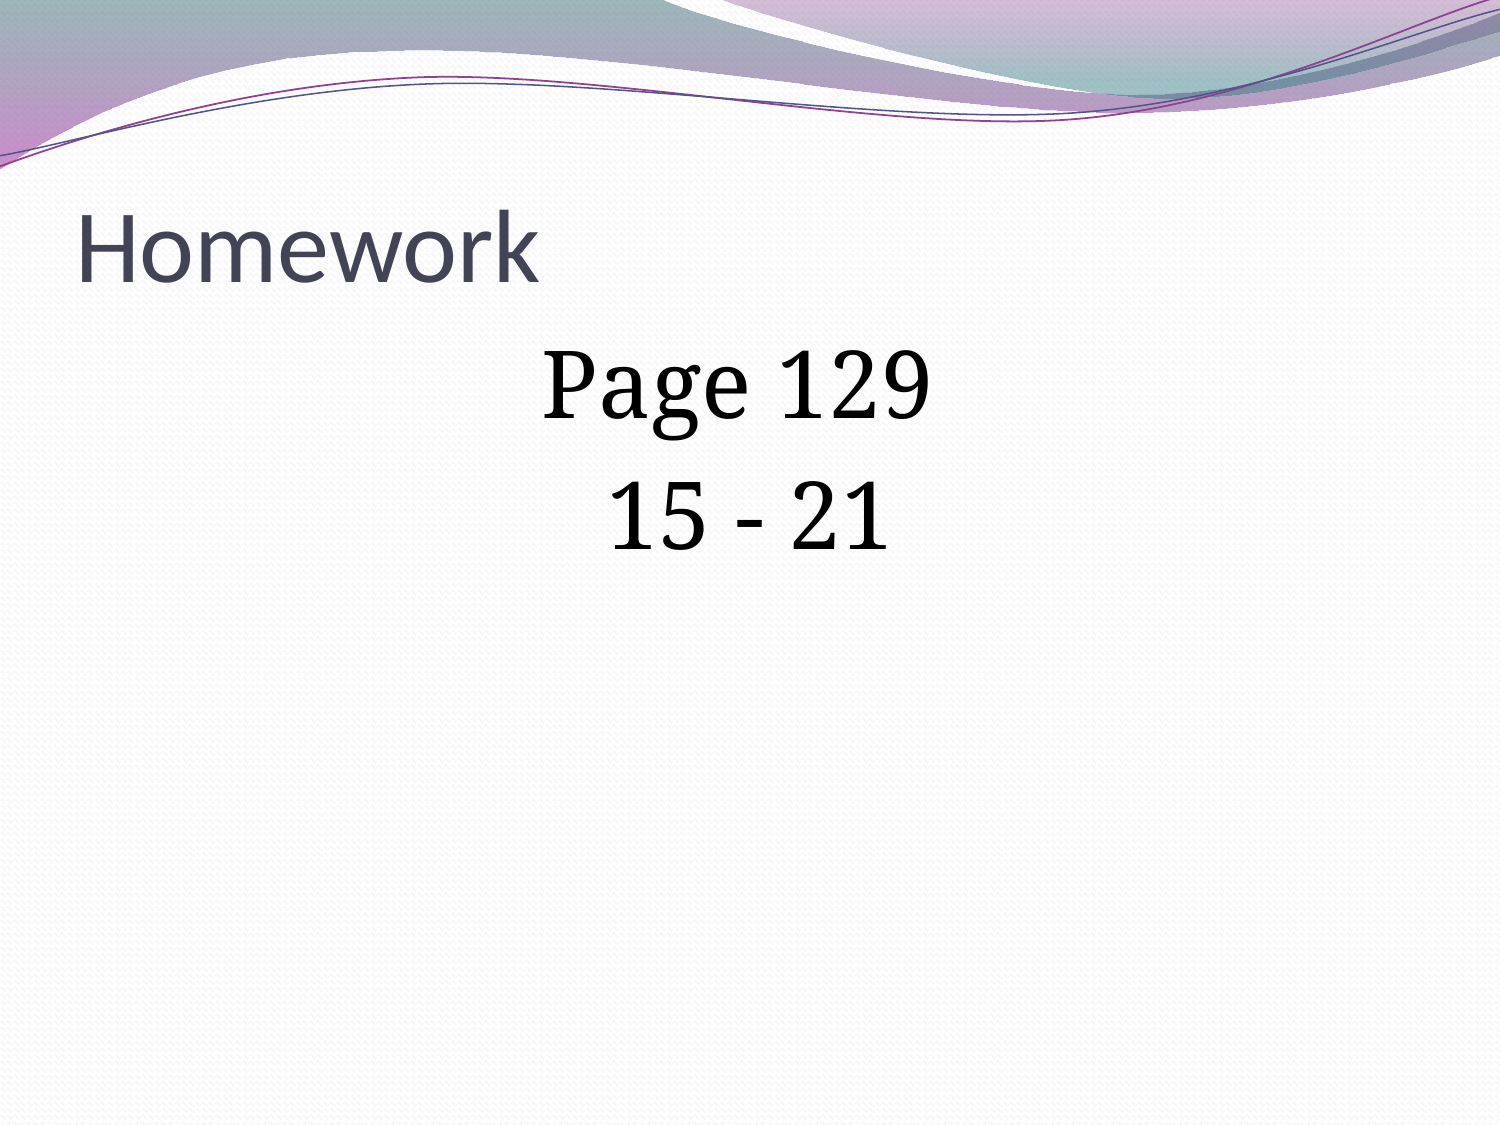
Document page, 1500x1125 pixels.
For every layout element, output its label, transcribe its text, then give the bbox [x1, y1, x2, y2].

list Page 129 15 - 21 [75, 317, 1425, 1038]
title Homework [75, 115, 1425, 303]
